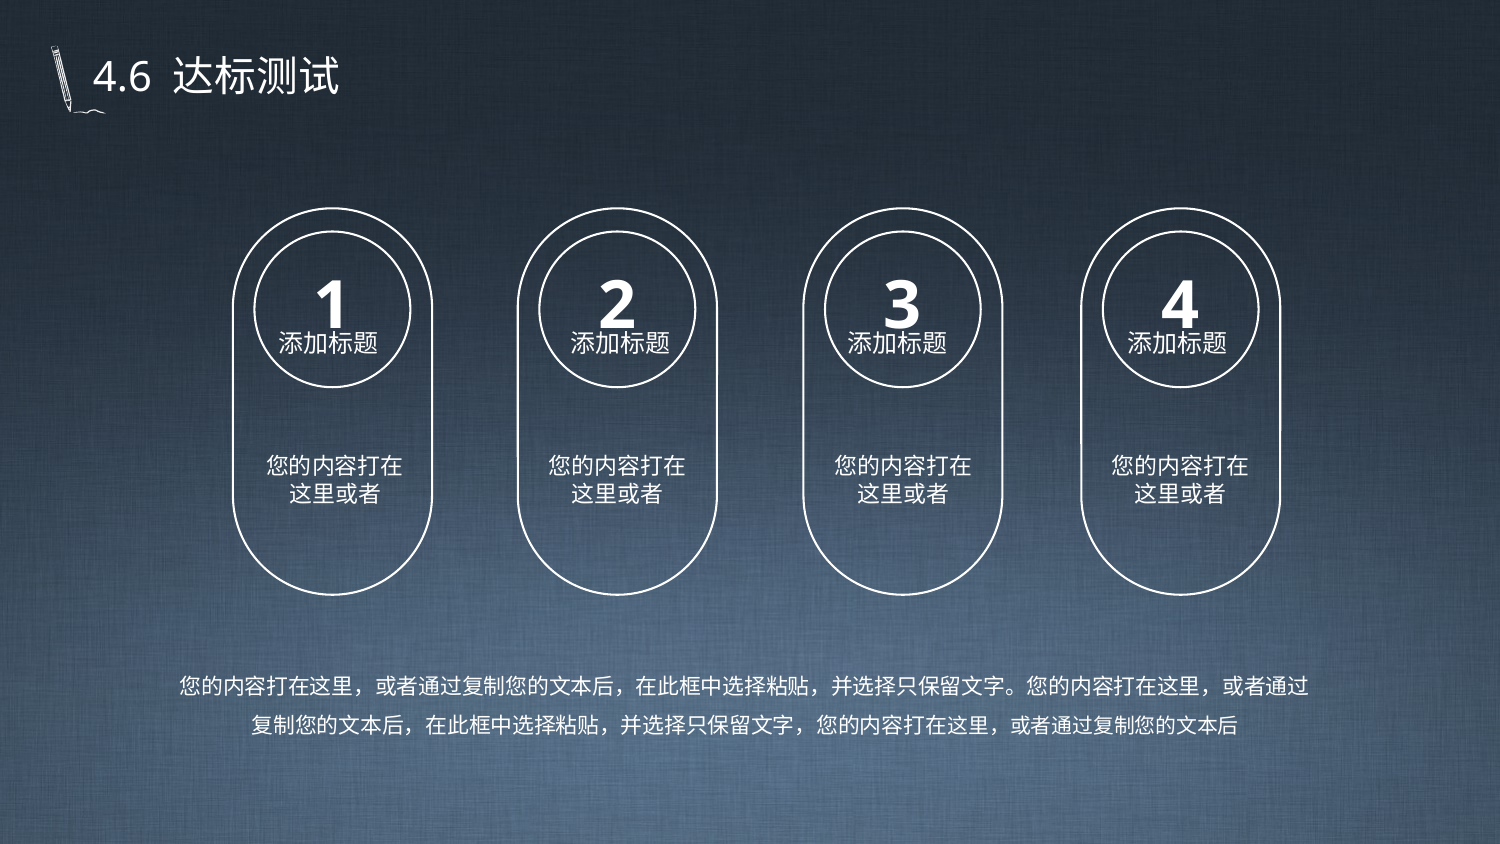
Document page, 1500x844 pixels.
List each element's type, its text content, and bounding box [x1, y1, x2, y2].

text_box 您的内容打在这里，或者通过复制您的文本后，在此框中选择粘贴，并选择只保留文字。您的内容打在这里，或者通过复制您的文本后，在此框中选择粘贴，并选择只保留文字，您的内容打在这里，或者通过复制您的文本后 [157, 652, 1334, 746]
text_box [517, 208, 717, 595]
text_box 4.6 达标测试 [78, 42, 649, 108]
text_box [232, 208, 432, 595]
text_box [803, 208, 1003, 595]
picture [0, 0, 1500, 844]
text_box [1081, 208, 1281, 595]
